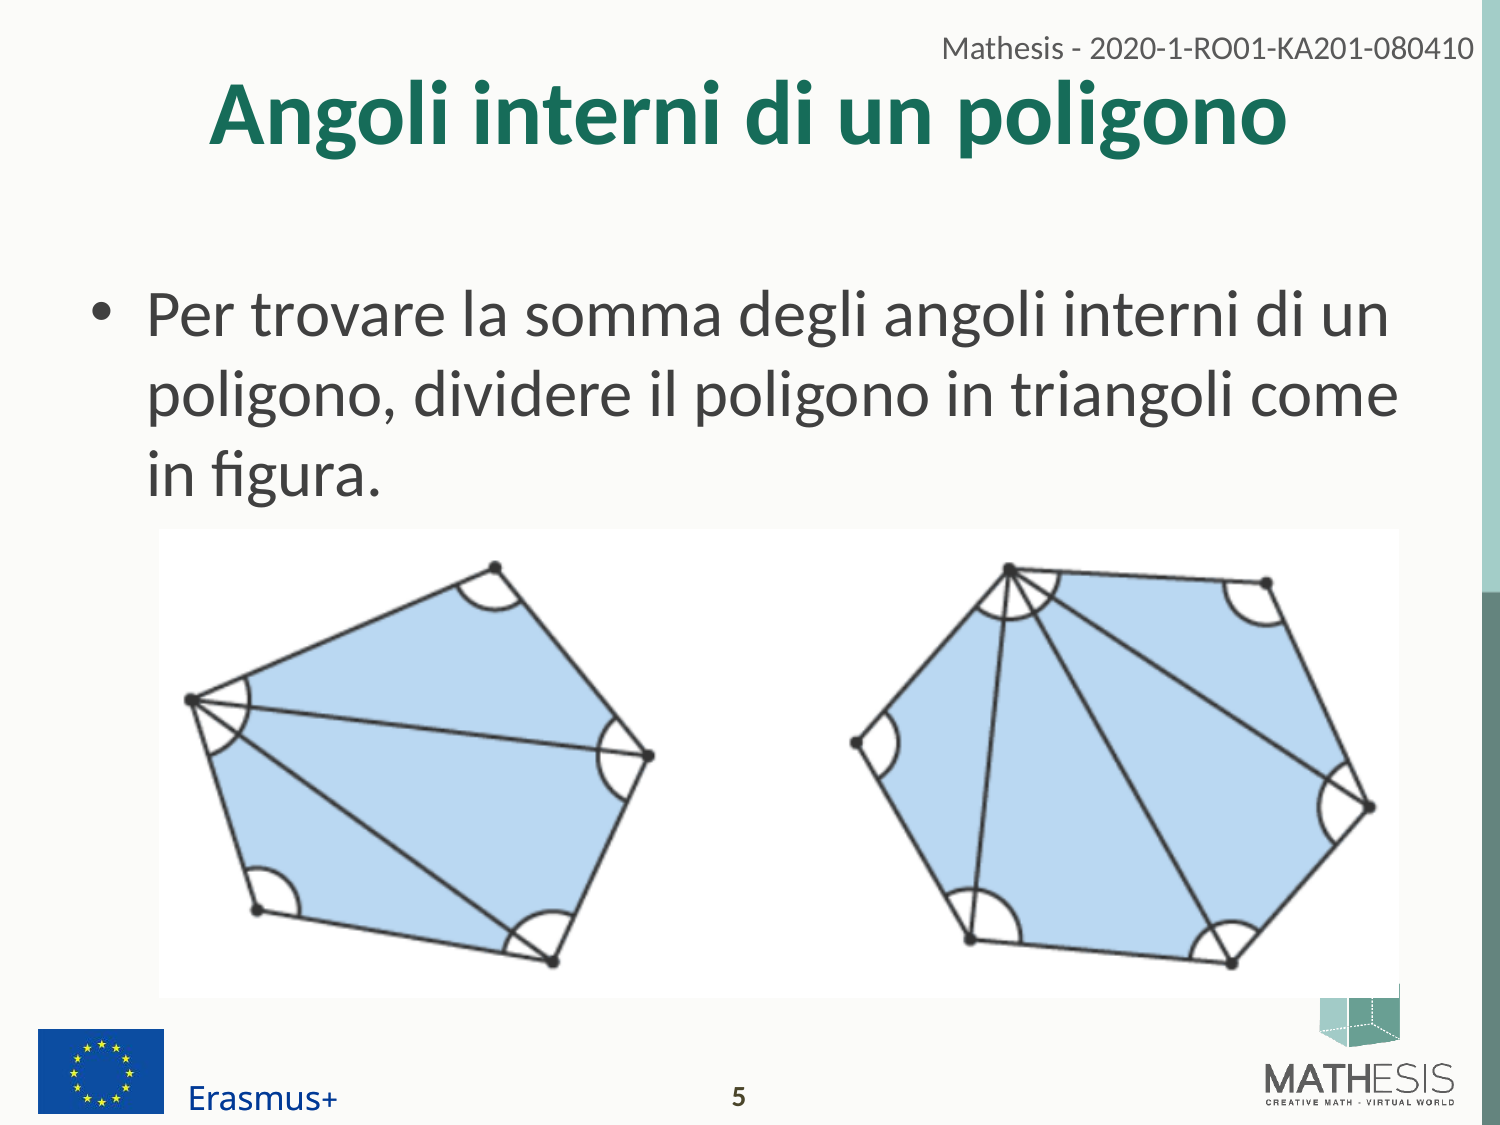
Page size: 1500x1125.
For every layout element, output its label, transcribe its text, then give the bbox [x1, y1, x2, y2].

title Angoli interni di un poligono [75, 45, 1425, 233]
picture [159, 529, 1399, 999]
picture [38, 1029, 164, 1114]
list Per trovare la somma degli angoli interni di un poligono, dividere il poligono in triangoli come in figura. [75, 262, 1425, 1005]
